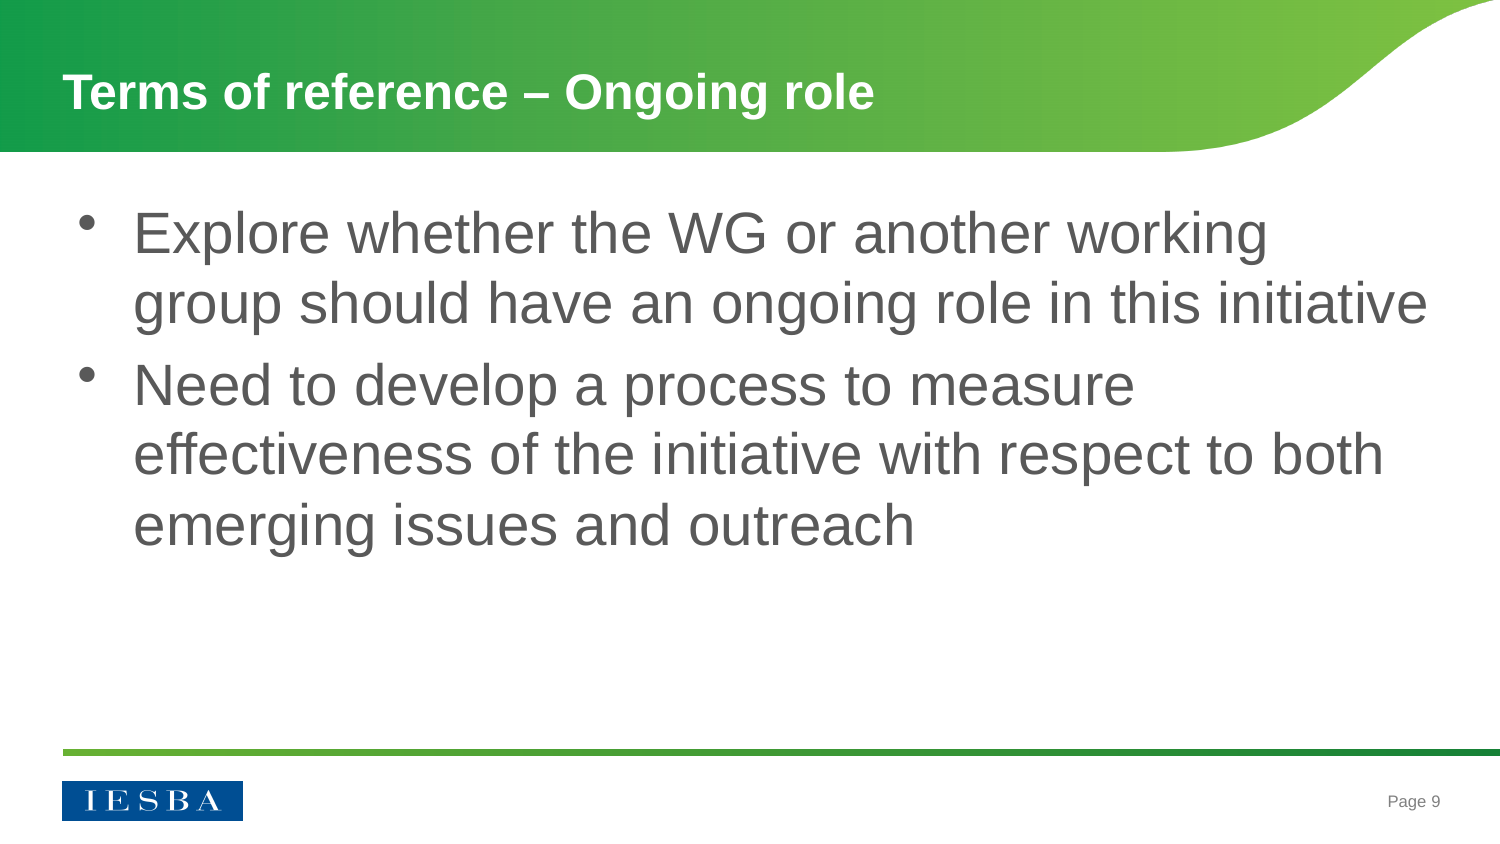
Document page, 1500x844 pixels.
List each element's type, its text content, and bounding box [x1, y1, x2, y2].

picture [0, 0, 1497, 152]
title Terms of reference – Ongoing role [62, 56, 1300, 122]
picture [62, 781, 243, 821]
list Explore whether the WG or another working group should have an ongoing role in this initiative Need to develop a process to measure effectiveness of the initiative with respect to both emerging issues and outreach [62, 187, 1450, 694]
